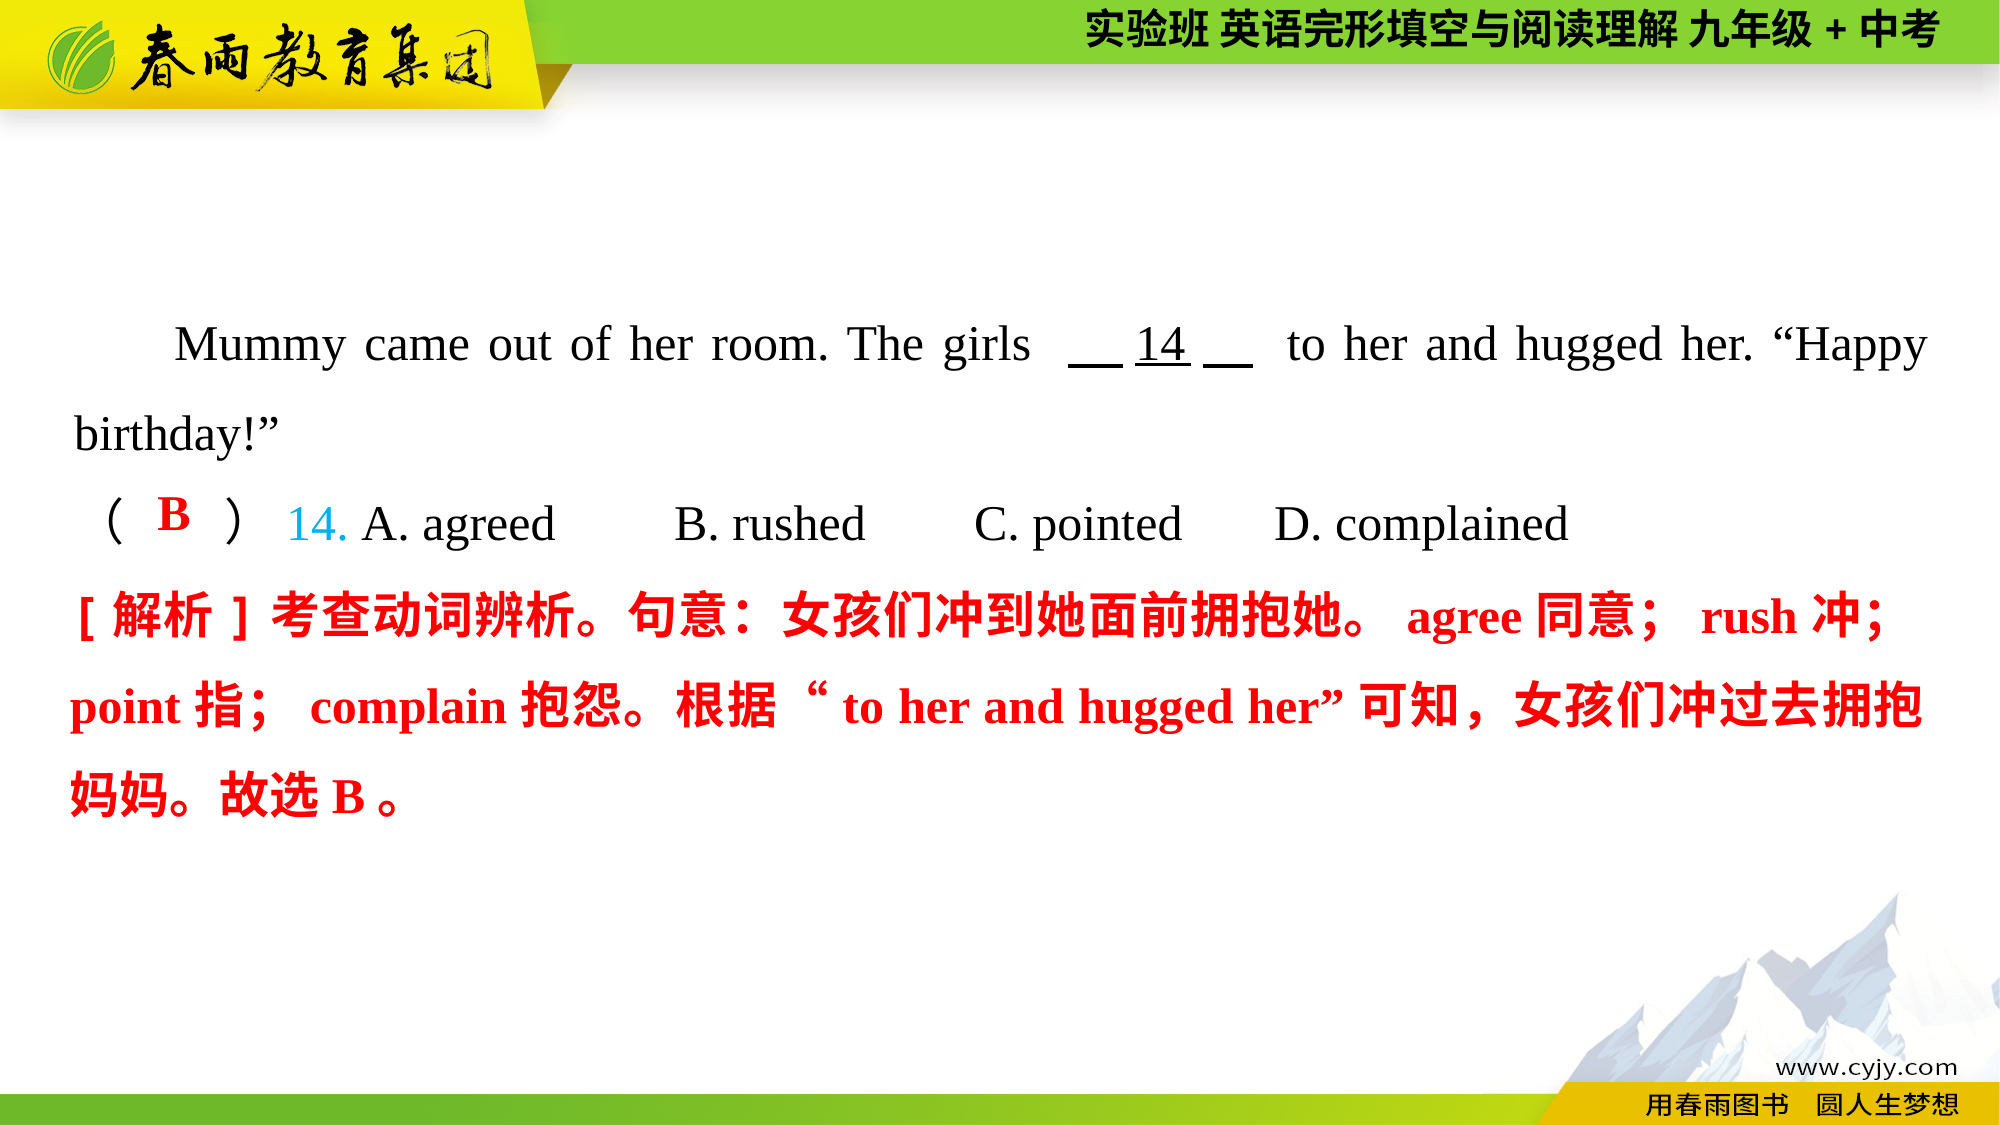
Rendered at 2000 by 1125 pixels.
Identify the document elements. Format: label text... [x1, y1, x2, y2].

list Mummy came out of her room. The girls 14 to her and hugged her. “Happy birthday!” [59, 272, 1944, 453]
text_box B [142, 472, 206, 548]
text_box （ ）14. A. agreed B. rushed C. pointed D. complained [59, 453, 1944, 559]
text_box [解析]考查动词辨析。句意：女孩们冲到她面前拥抱她。agree同意；rush冲；point指；complain抱怨。根据“to her and hugged her”可知，女孩们冲过去拥抱妈妈。故选B。 [54, 546, 1939, 831]
picture [0, 0, 2000, 1125]
